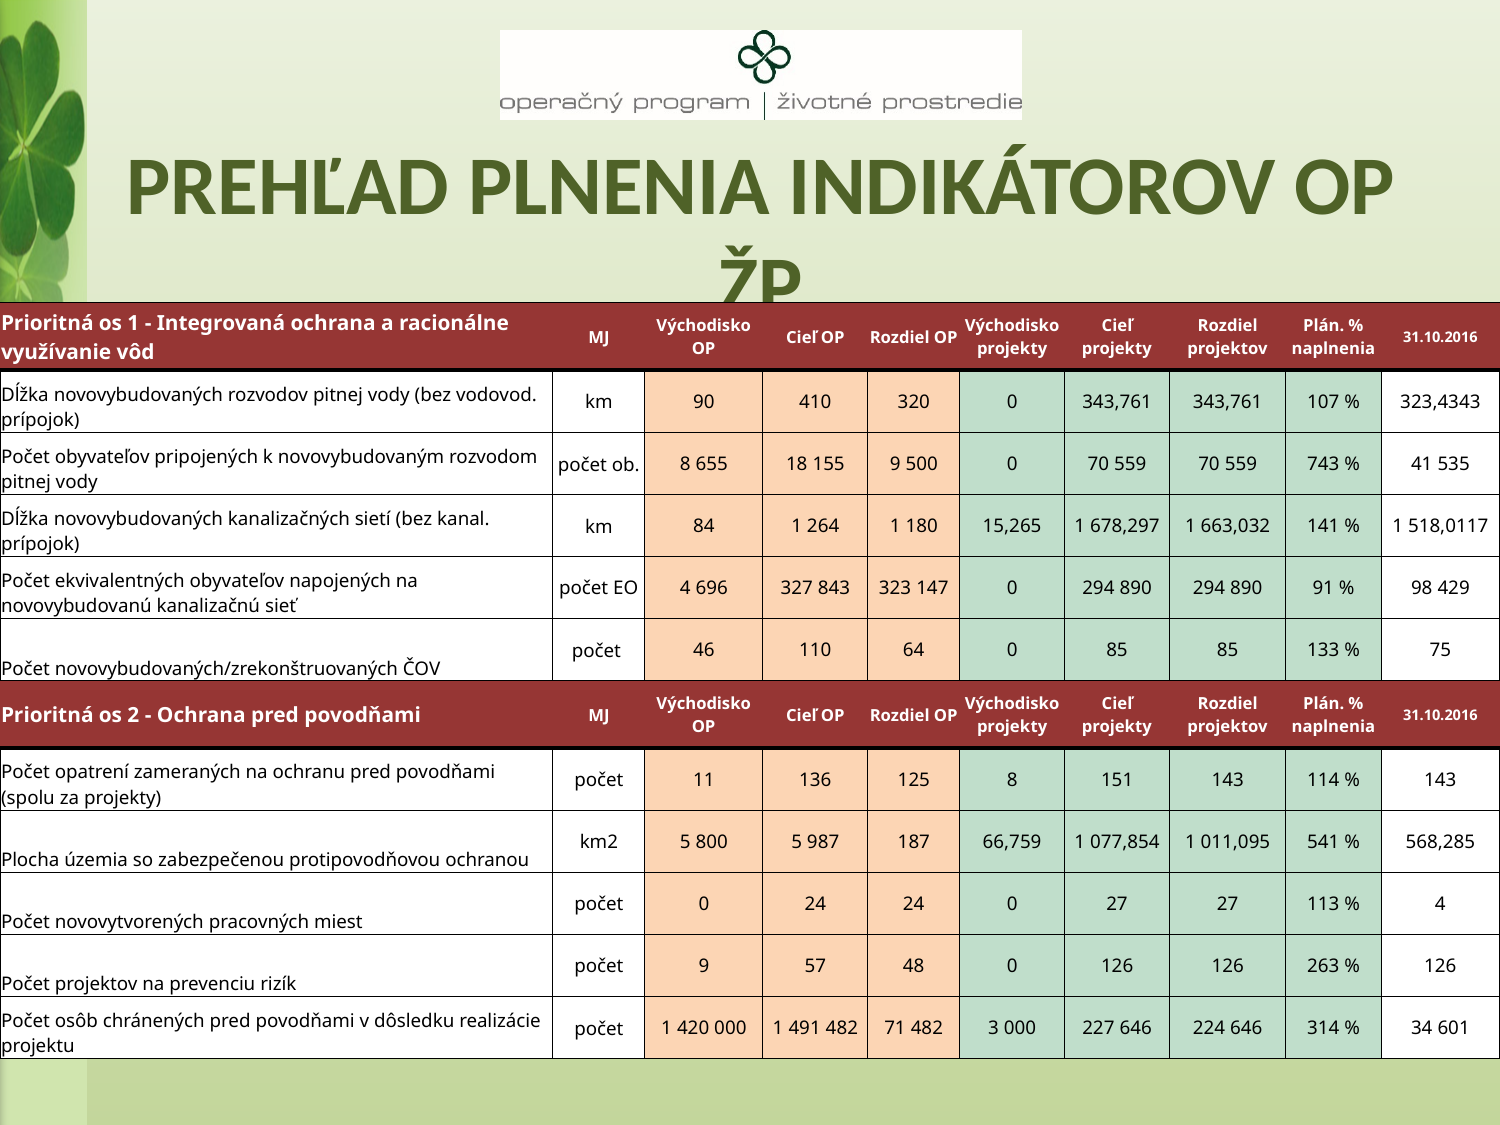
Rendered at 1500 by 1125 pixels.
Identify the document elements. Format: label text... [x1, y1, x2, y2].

table_cell 57 [763, 935, 867, 996]
table_cell 1 420 000 [645, 997, 762, 1058]
table_cell 224 646 [1170, 997, 1285, 1058]
table_cell 27 [1065, 873, 1169, 934]
table_cell km2 [553, 811, 644, 872]
table_cell 568,285 [1382, 811, 1499, 872]
table_cell 46 [645, 619, 762, 680]
table_cell 66,759 [960, 811, 1064, 872]
table_cell 31.10.2016 [1381, 681, 1500, 746]
table_cell Počet novovybudovaných/zrekonštruovaných ČOV [1, 619, 552, 680]
table_header Prioritná os 1 - Integrovaná ochrana a racionálne využívanie vôd [0, 303, 553, 368]
picture [0, 1059, 87, 1125]
table_cell 24 [763, 873, 867, 934]
table_cell 133 % [1286, 619, 1381, 680]
table_cell Cieľ projekty [1065, 681, 1170, 746]
table_cell 75 [1382, 619, 1499, 680]
table_cell Východisko projekty [960, 681, 1065, 746]
table_cell 410 [763, 372, 867, 432]
table_cell 113 % [1286, 873, 1381, 934]
table_cell 5 800 [645, 811, 762, 872]
table_cell 136 [763, 750, 867, 810]
table_cell 24 [868, 873, 959, 934]
table_header Cieľ OP [763, 303, 868, 368]
table_cell km [553, 495, 644, 556]
table_cell 0 [960, 935, 1064, 996]
table_cell 9 500 [868, 433, 959, 494]
table_cell 294 890 [1065, 557, 1169, 618]
table_cell 343,761 [1170, 372, 1285, 432]
table_cell Počet obyvateľov pripojených k novovybudovaným rozvodom pitnej vody [1, 433, 552, 494]
table_cell 48 [868, 935, 959, 996]
table_header Východisko OP [645, 303, 763, 368]
table_cell Rozdiel projektov [1170, 681, 1286, 746]
table_cell Dĺžka novovybudovaných kanalizačných sietí (bez kanal. prípojok) [1, 495, 552, 556]
table_cell 126 [1170, 935, 1285, 996]
table_cell 1 180 [868, 495, 959, 556]
table_cell 0 [960, 433, 1064, 494]
table_cell 1 264 [763, 495, 867, 556]
table_cell 143 [1170, 750, 1285, 810]
table_cell km [553, 372, 644, 432]
table_cell 1 678,297 [1065, 495, 1169, 556]
table_header Rozdiel projektov [1170, 303, 1286, 368]
table_cell 70 559 [1170, 433, 1285, 494]
table_cell 125 [868, 750, 959, 810]
table_cell 1 077,854 [1065, 811, 1169, 872]
table_cell počet [553, 997, 644, 1058]
table_header Rozdiel OP [868, 303, 960, 368]
table_cell 3 000 [960, 997, 1064, 1058]
table_cell 9 [645, 935, 762, 996]
table_cell Plán. % naplnenia [1286, 681, 1381, 746]
table_cell počet ob. [553, 433, 644, 494]
table_cell Cieľ OP [763, 681, 868, 746]
table_cell 8 655 [645, 433, 762, 494]
table_cell 18 155 [763, 433, 867, 494]
table_cell 187 [868, 811, 959, 872]
table_cell Počet projektov na prevenciu rizík [1, 935, 552, 996]
table_cell 314 % [1286, 997, 1381, 1058]
table_cell 114 % [1286, 750, 1381, 810]
table_cell Počet ekvivalentných obyvateľov napojených na novovybudovanú kanalizačnú sieť [1, 557, 552, 618]
table_cell 11 [645, 750, 762, 810]
table_cell 126 [1382, 935, 1499, 996]
table_cell 323,4343 [1382, 372, 1499, 432]
table_cell 98 429 [1382, 557, 1499, 618]
table_cell 294 890 [1170, 557, 1285, 618]
table_header MJ [553, 303, 645, 368]
table_cell počet EO [553, 557, 644, 618]
table_cell 107 % [1286, 372, 1381, 432]
table_cell 85 [1065, 619, 1169, 680]
table_cell Rozdiel OP [868, 681, 960, 746]
table_cell 110 [763, 619, 867, 680]
table_cell 0 [960, 873, 1064, 934]
table_cell 8 [960, 750, 1064, 810]
table_cell 85 [1170, 619, 1285, 680]
table_cell 227 646 [1065, 997, 1169, 1058]
table_cell počet [553, 935, 644, 996]
table_cell 70 559 [1065, 433, 1169, 494]
table_header Plán. % naplnenia [1286, 303, 1381, 368]
table_cell MJ [553, 681, 645, 746]
table_cell 1 518,0117 [1382, 495, 1499, 556]
table_cell 64 [868, 619, 959, 680]
table_cell 4 696 [645, 557, 762, 618]
table_cell počet [553, 619, 644, 680]
title Prehľad plnenia indikátorov OP ŽP [85, 137, 1436, 302]
table_cell Počet osôb chránených pred povodňami v dôsledku realizácie projektu [1, 997, 552, 1058]
table_cell 15,265 [960, 495, 1064, 556]
table_header 31.10.2016 [1381, 303, 1500, 368]
table_cell 143 [1382, 750, 1499, 810]
table_cell počet [553, 873, 644, 934]
table_cell 91 % [1286, 557, 1381, 618]
table_cell 126 [1065, 935, 1169, 996]
table_cell 5 987 [763, 811, 867, 872]
table_cell 27 [1170, 873, 1285, 934]
table_header Cieľ projekty [1065, 303, 1170, 368]
table_cell Počet novovytvorených pracovných miest [1, 873, 552, 934]
table_cell 84 [645, 495, 762, 556]
table_cell Dĺžka novovybudovaných rozvodov pitnej vody (bez vodovod. prípojok) [1, 372, 552, 432]
table_cell 320 [868, 372, 959, 432]
table_cell 0 [645, 873, 762, 934]
table_cell 0 [960, 619, 1064, 680]
table_cell 343,761 [1065, 372, 1169, 432]
table_cell 327 843 [763, 557, 867, 618]
table_cell 90 [645, 372, 762, 432]
table_cell 1 663,032 [1170, 495, 1285, 556]
table_cell 743 % [1286, 433, 1381, 494]
table_cell 263 % [1286, 935, 1381, 996]
table_cell 1 491 482 [763, 997, 867, 1058]
table_cell 323 147 [868, 557, 959, 618]
table_cell 41 535 [1382, 433, 1499, 494]
table_cell 4 [1382, 873, 1499, 934]
table_cell 141 % [1286, 495, 1381, 556]
table_cell Plocha územia so zabezpečenou protipovodňovou ochranou [1, 811, 552, 872]
table_cell Prioritná os 2 - Ochrana pred povodňami [0, 681, 553, 746]
table_cell 34 601 [1382, 997, 1499, 1058]
table_header Východisko projekty [960, 303, 1065, 368]
table_cell Východisko OP [645, 681, 763, 746]
table_cell 71 482 [868, 997, 959, 1058]
table_cell 0 [960, 372, 1064, 432]
table_cell 541 % [1286, 811, 1381, 872]
table_cell počet [553, 750, 644, 810]
picture [500, 30, 1022, 120]
table_cell 0 [960, 557, 1064, 618]
picture [0, 0, 87, 302]
table_cell 151 [1065, 750, 1169, 810]
table_cell 1 011,095 [1170, 811, 1285, 872]
table_cell Počet opatrení zameraných na ochranu pred povodňami (spolu za projekty) [1, 750, 552, 810]
